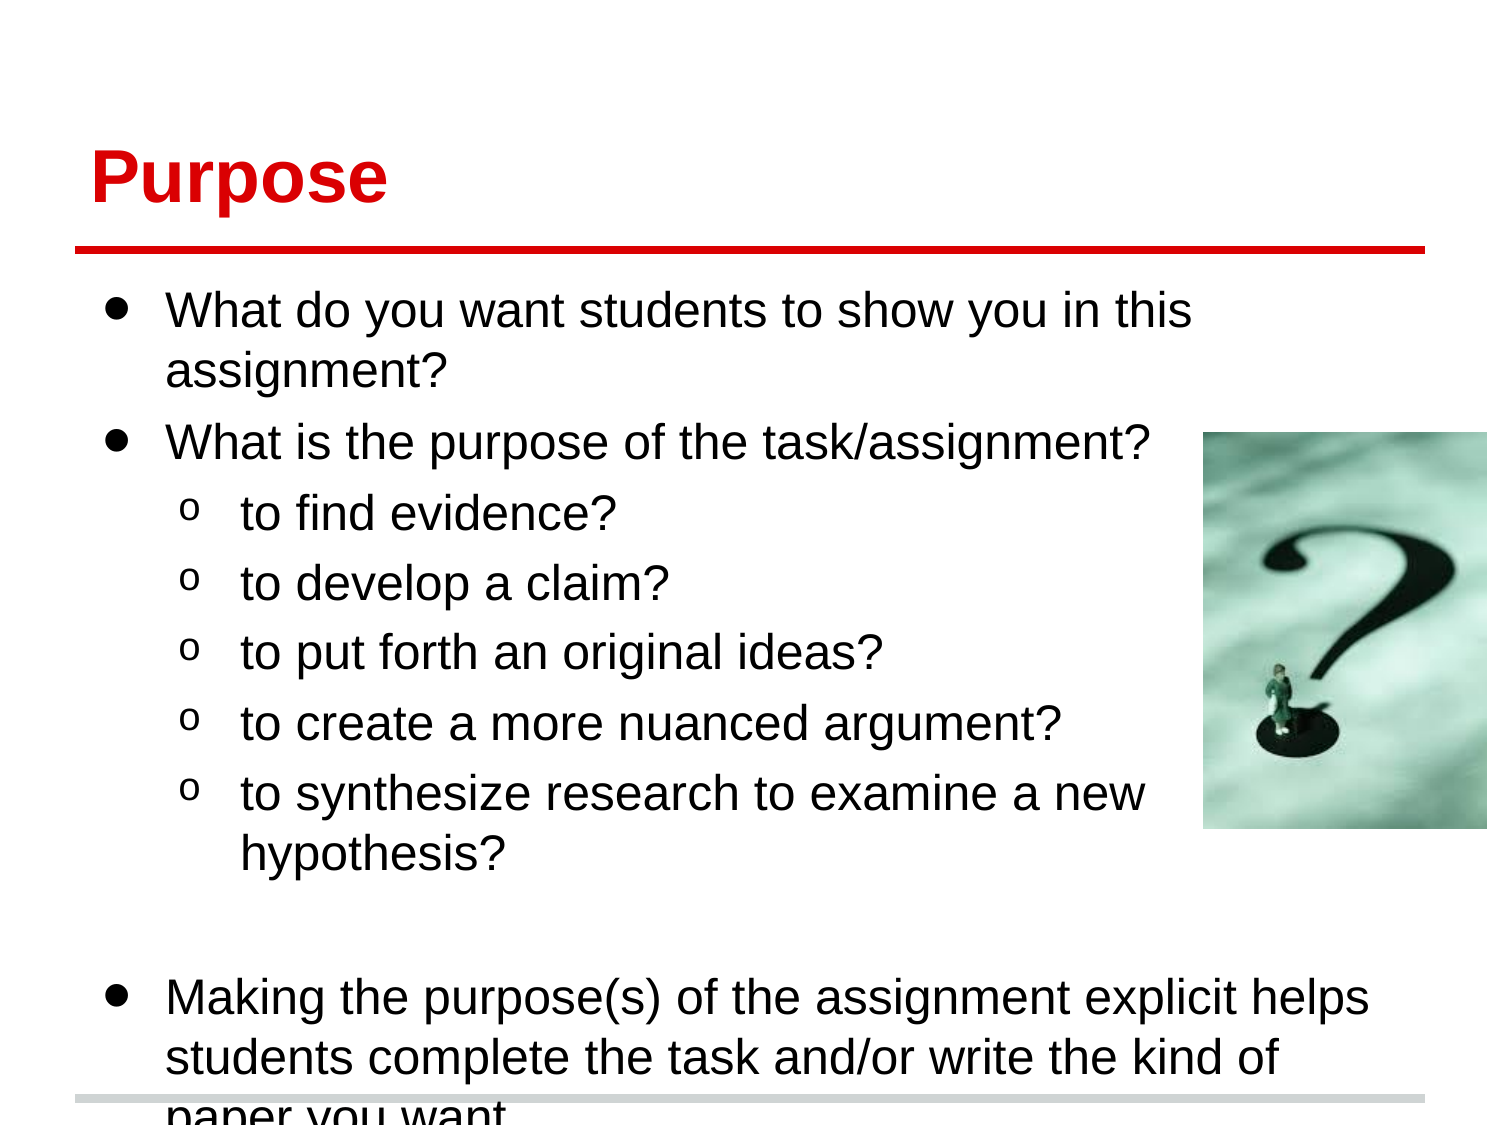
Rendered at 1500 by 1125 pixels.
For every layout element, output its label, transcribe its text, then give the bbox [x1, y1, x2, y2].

picture [1203, 431, 1487, 830]
list What do you want students to show you in this assignment? What is the purpose of the task/assignment? to find evidence? to develop a claim? to put forth an original ideas? to create a more nuanced argument? to synthesize research to examine a new hypothesis? Making the purpose(s) of the assignment explicit helps students complete the task and/or write the kind of paper you want. [75, 262, 1425, 1078]
title Purpose [75, 45, 1425, 233]
